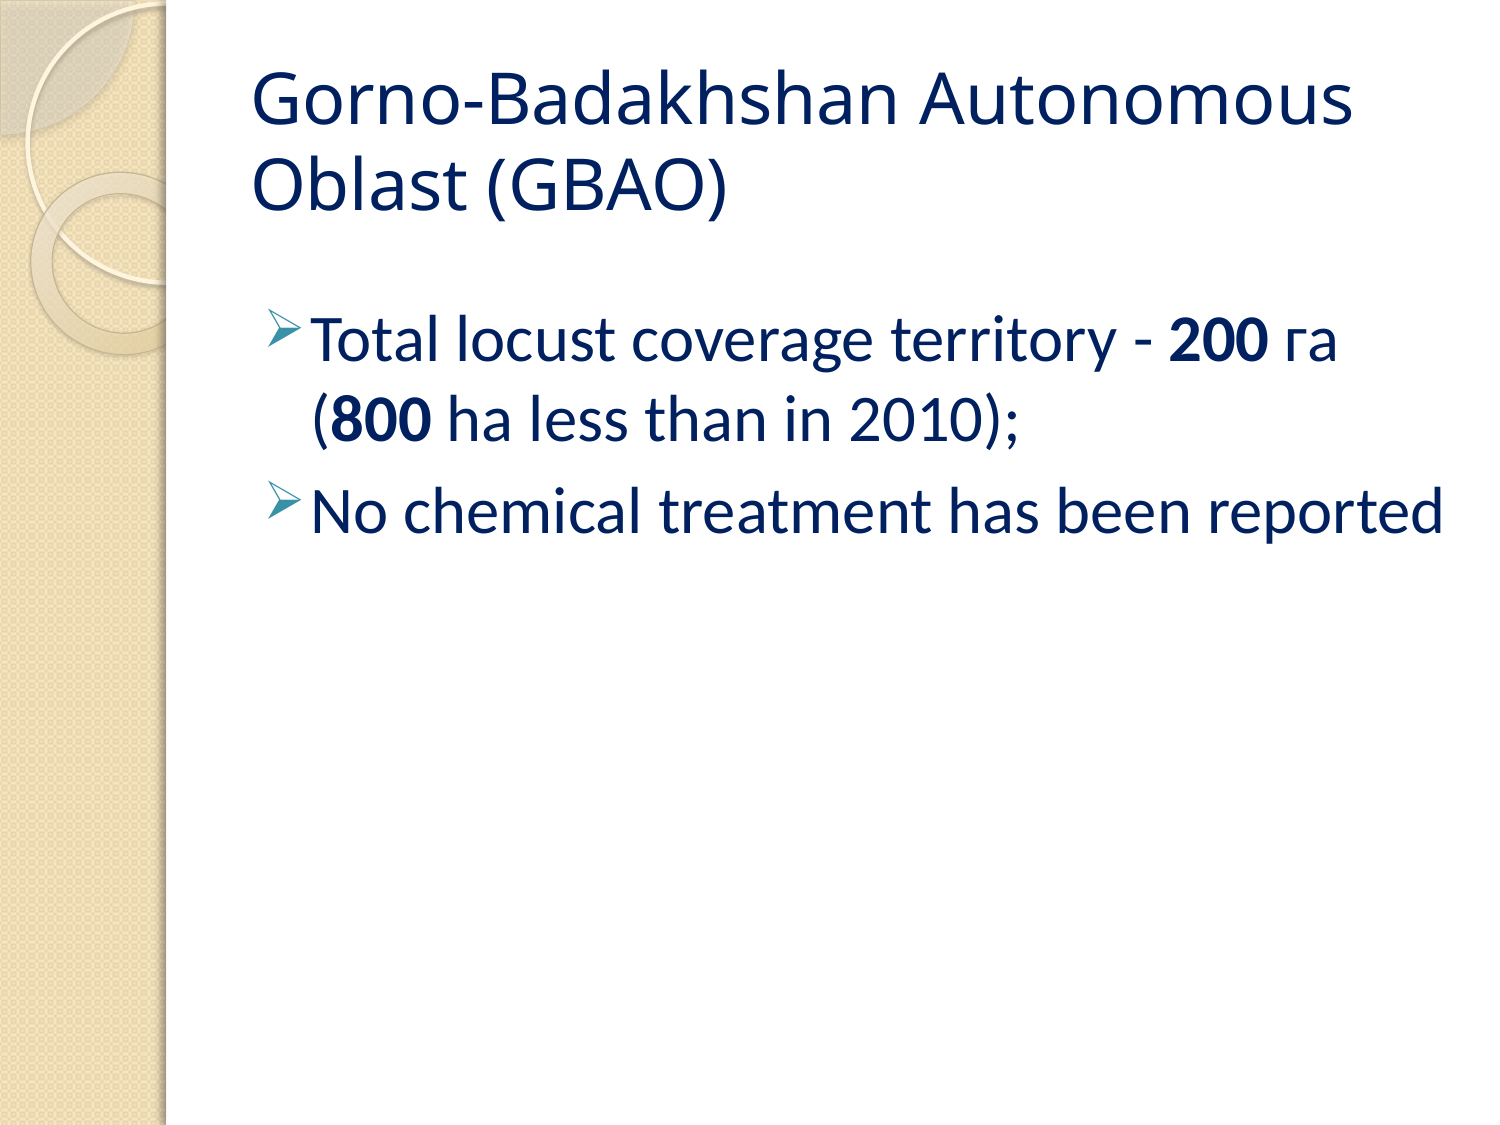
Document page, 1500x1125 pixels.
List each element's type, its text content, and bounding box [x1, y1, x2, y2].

list Total locust coverage territory - 200 га (800 ha less than in 2010); No chemical treatment has been reported [235, 287, 1466, 1025]
title Gorno-Badakhshan Autonomous Oblast (GBAO) [235, 45, 1466, 233]
